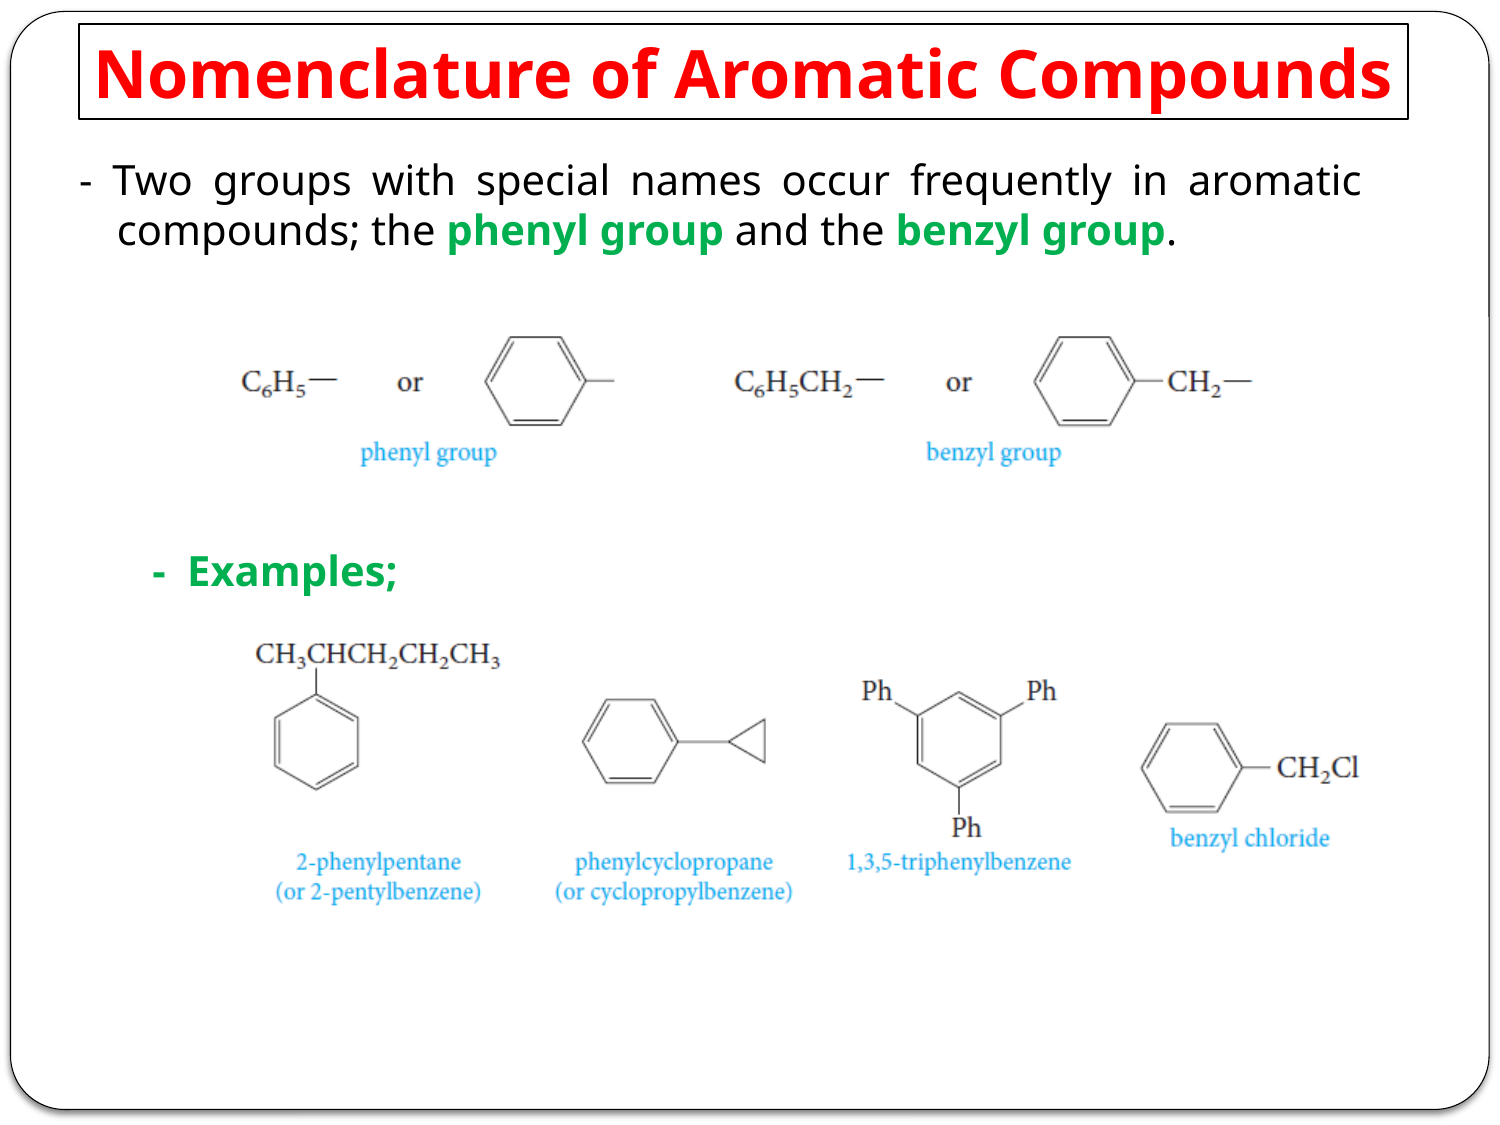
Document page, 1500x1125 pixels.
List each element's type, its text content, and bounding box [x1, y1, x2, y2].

text_box - Two groups with special names occur frequently in aromatic compounds; the phenyl group and the benzyl group. [64, 146, 1377, 262]
picture [249, 629, 1076, 908]
picture [233, 312, 1263, 483]
text_box Nomenclature of Aromatic Compounds [78, 23, 1409, 120]
text_box - Examples; [137, 537, 413, 603]
picture [1123, 713, 1378, 863]
